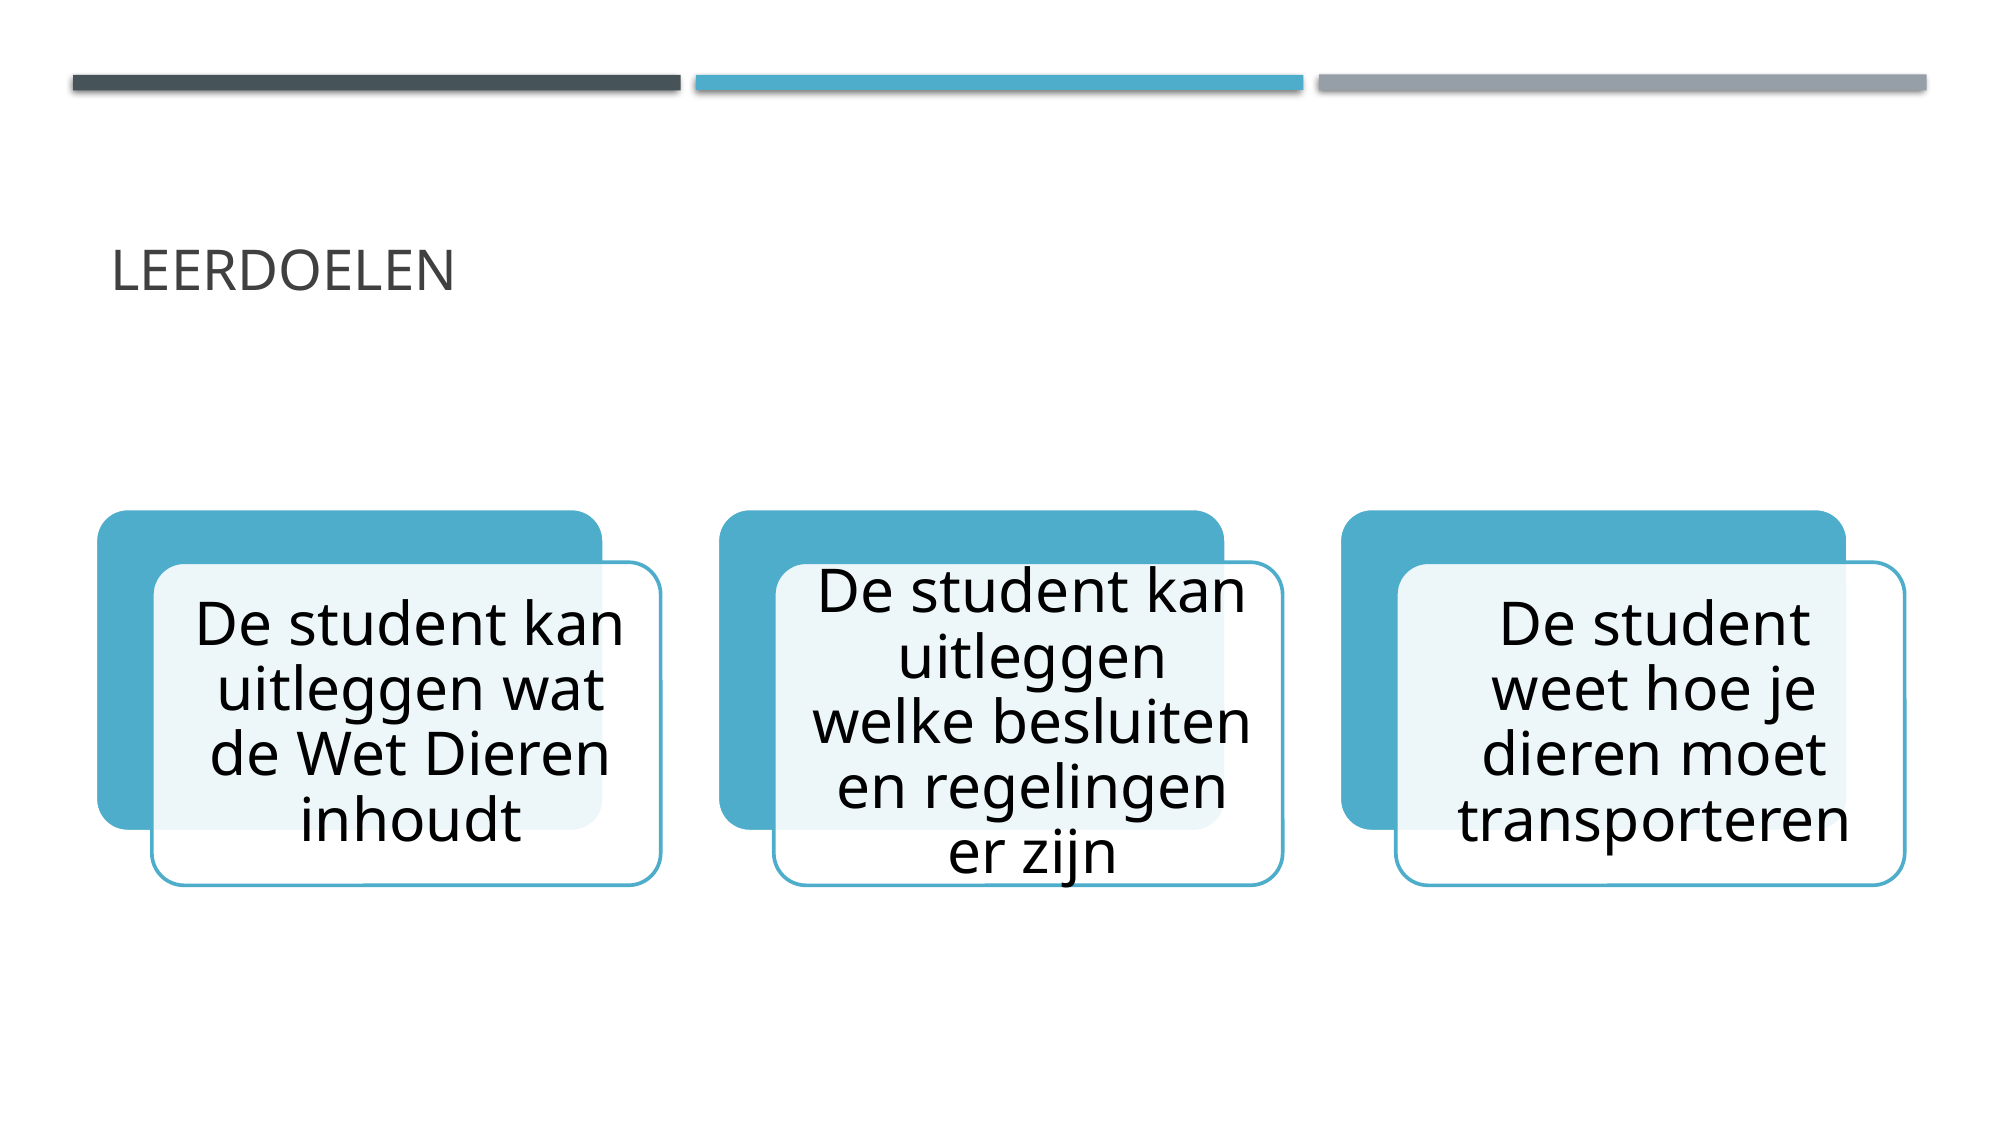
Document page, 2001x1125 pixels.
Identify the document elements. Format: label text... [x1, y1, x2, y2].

title leerdoelen [95, 115, 1905, 311]
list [94, 383, 1906, 1011]
